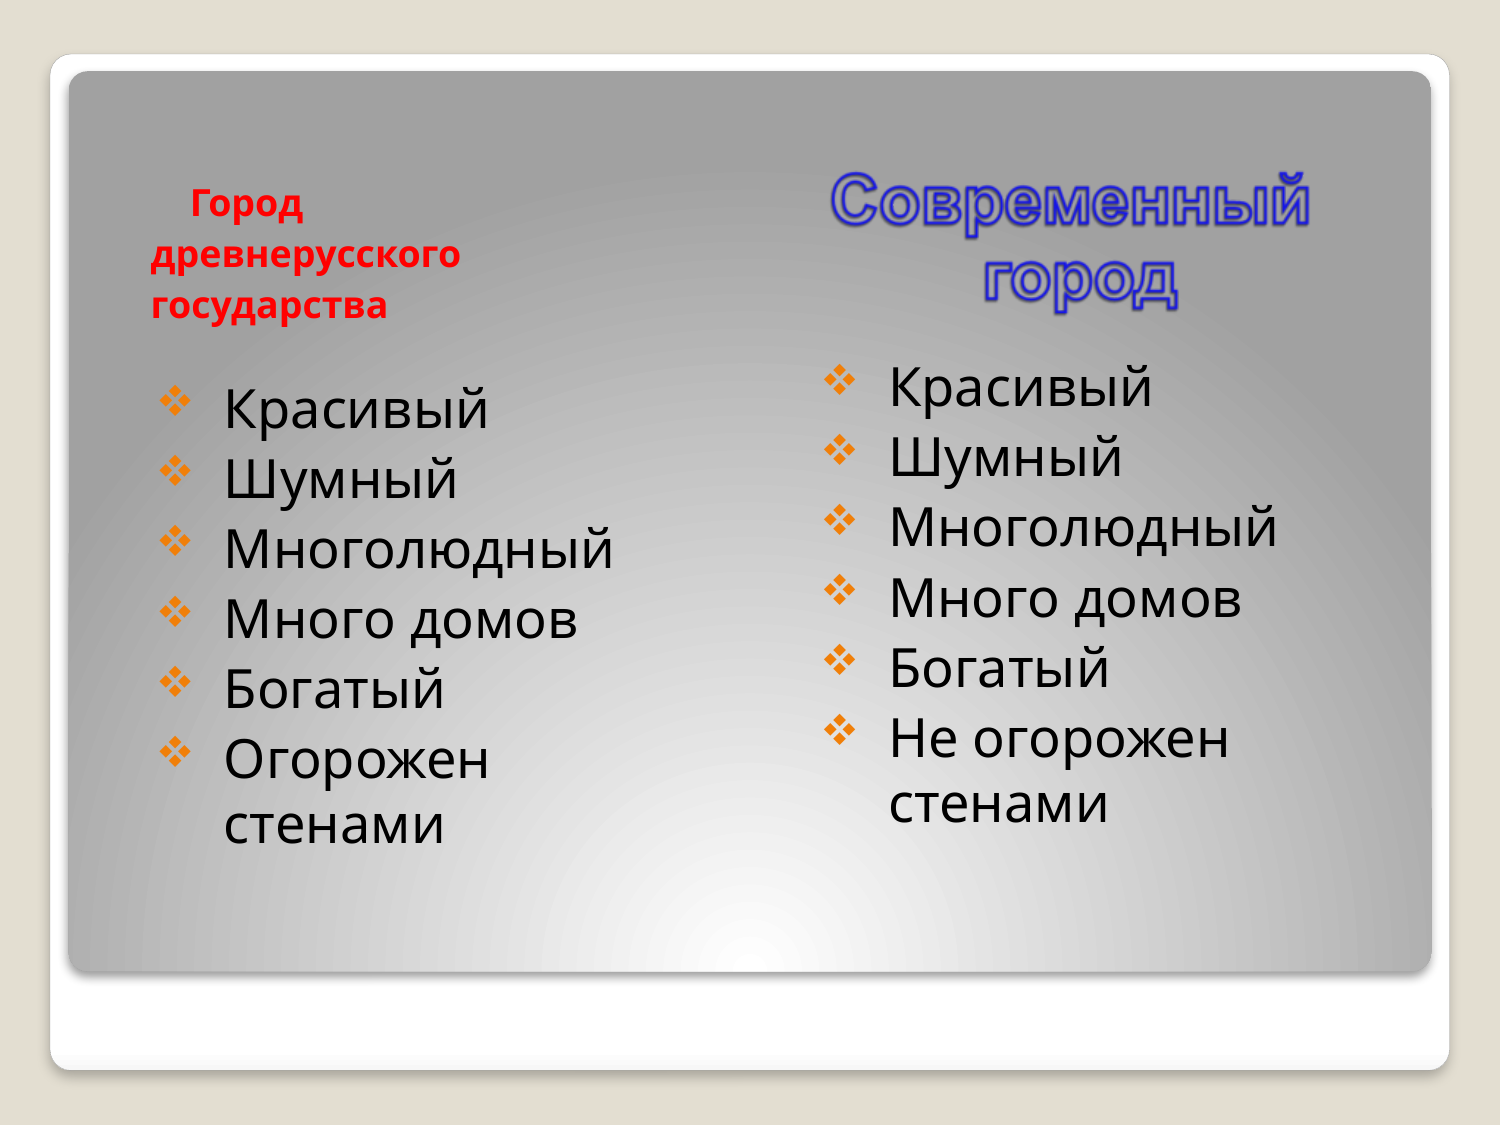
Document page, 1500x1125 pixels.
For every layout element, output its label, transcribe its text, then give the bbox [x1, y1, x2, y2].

picture [785, 135, 1355, 360]
list Красивый Шумный Многолюдный Много домов Богатый Не огорожен стенами [739, 337, 1403, 938]
list Красивый Шумный Многолюдный Много домов Богатый Огорожен стенами [74, 358, 739, 937]
title Город древнерусского государства [96, 133, 654, 338]
